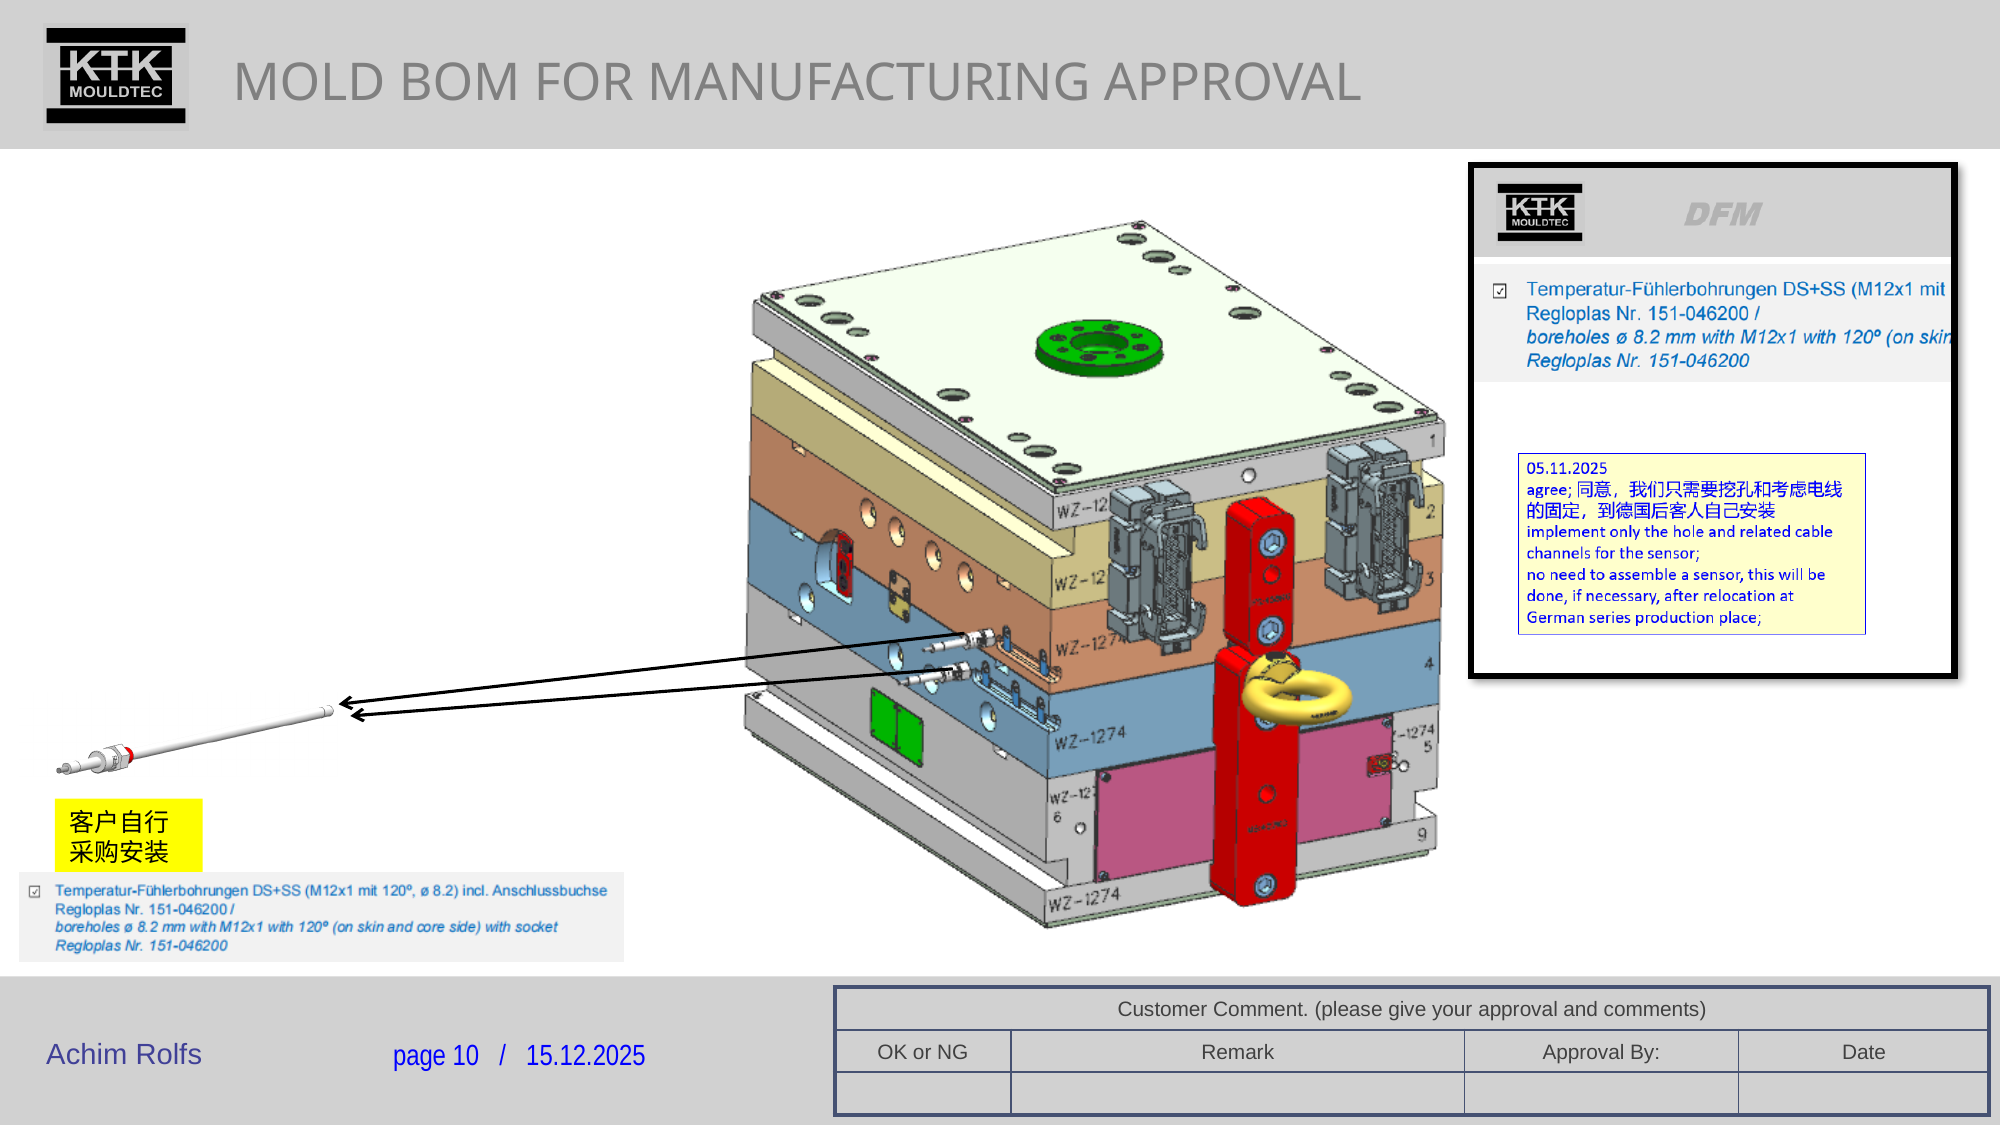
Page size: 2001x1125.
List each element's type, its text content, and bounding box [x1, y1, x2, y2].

text_box page 10 / 15.12.2025 [370, 1011, 670, 1066]
picture [668, 168, 1952, 957]
text_box 客户自行采购安装 [54, 798, 203, 870]
picture [19, 872, 624, 963]
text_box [349, 668, 953, 717]
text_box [338, 633, 965, 705]
picture [19, 692, 338, 778]
